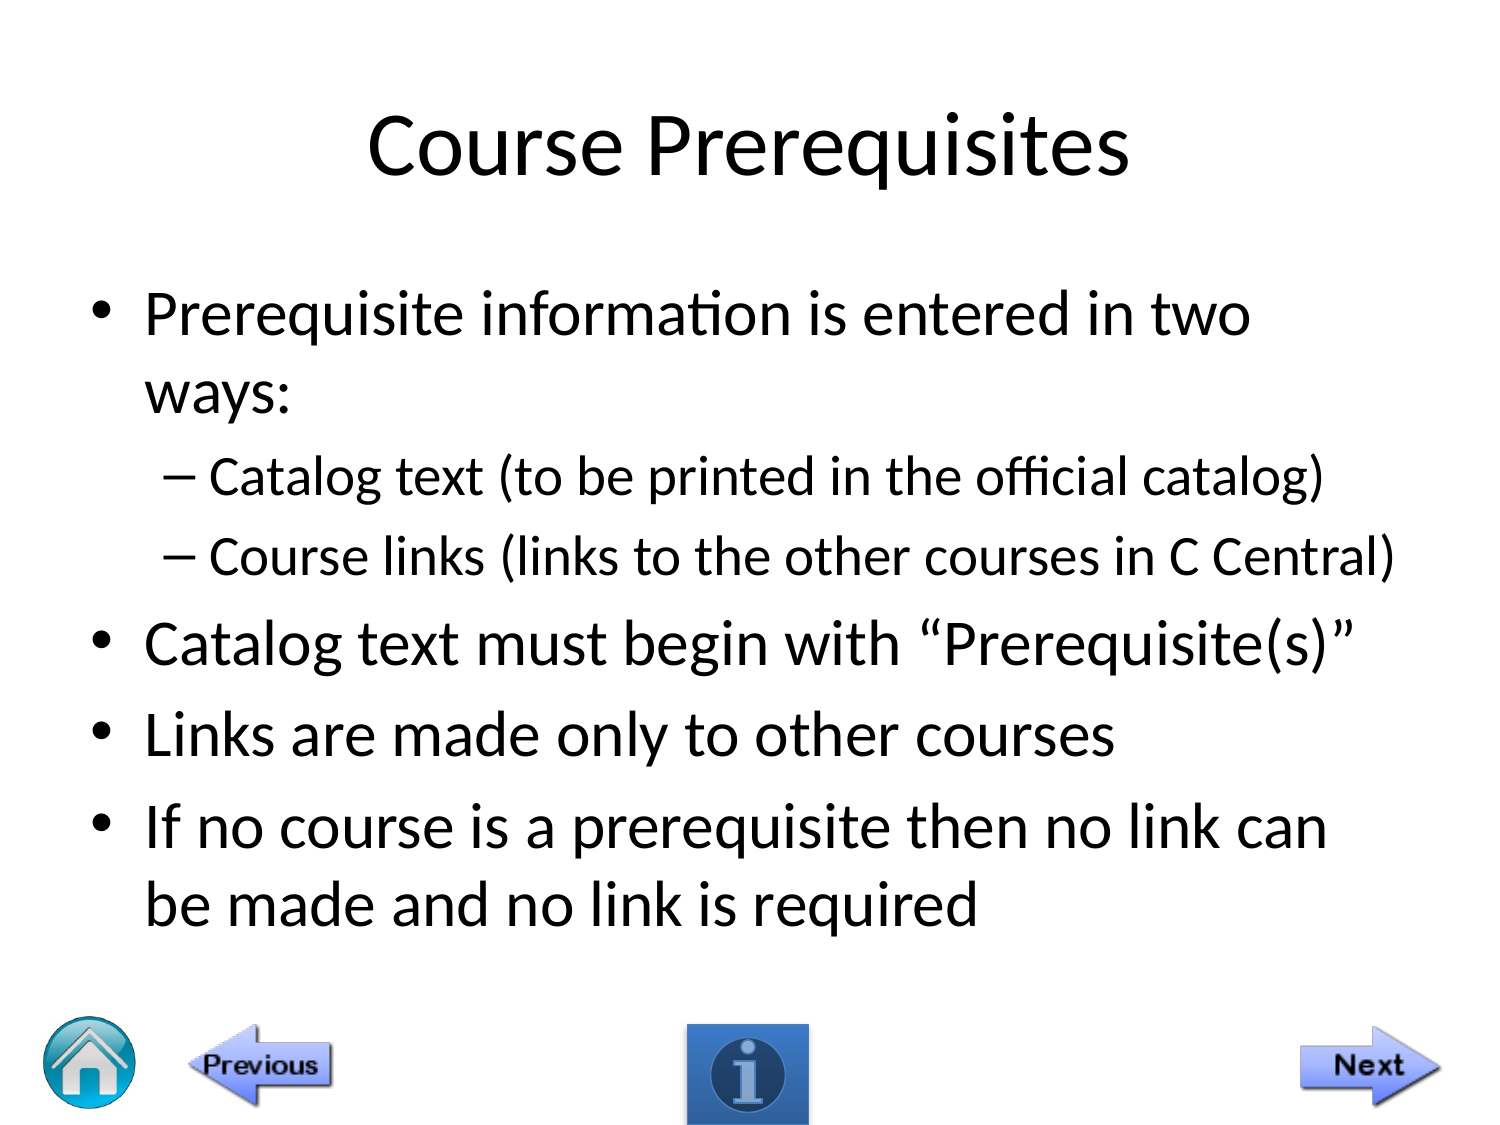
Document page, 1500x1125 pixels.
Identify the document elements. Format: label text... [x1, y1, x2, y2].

text_box [687, 1024, 809, 1125]
picture [1299, 1025, 1447, 1113]
title Course Prerequisites [75, 45, 1425, 233]
picture [37, 1009, 141, 1113]
list Prerequisite information is entered in two ways: Catalog text (to be printed in the official catalog) Course links (links to the other courses in C Central) Catalog text must begin with “Prerequisite(s)” Links are made only to other courses If no course is a prerequisite then no link can be made and no link is required [75, 262, 1425, 1005]
picture [187, 1023, 338, 1113]
